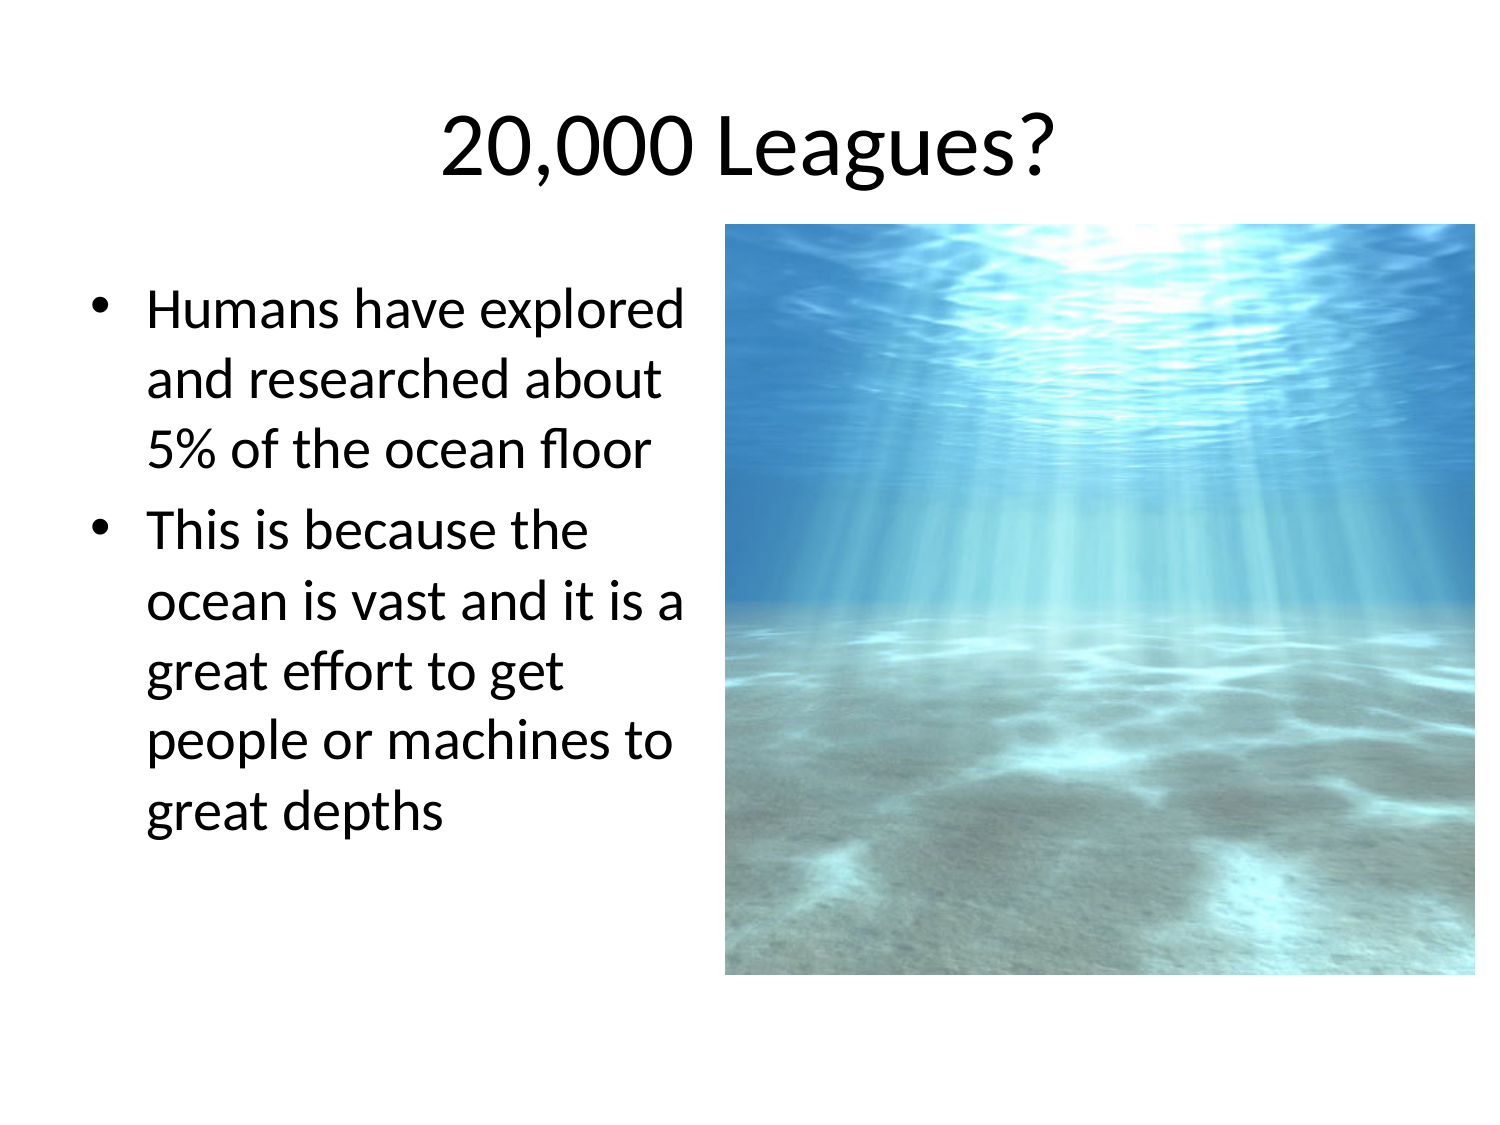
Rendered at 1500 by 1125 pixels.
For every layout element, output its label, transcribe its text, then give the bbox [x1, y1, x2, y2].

picture [724, 224, 1476, 976]
title 20,000 Leagues? [75, 45, 1425, 233]
list Humans have explored and researched about 5% of the ocean floor This is because the ocean is vast and it is a great effort to get people or machines to great depths [75, 262, 738, 1005]
